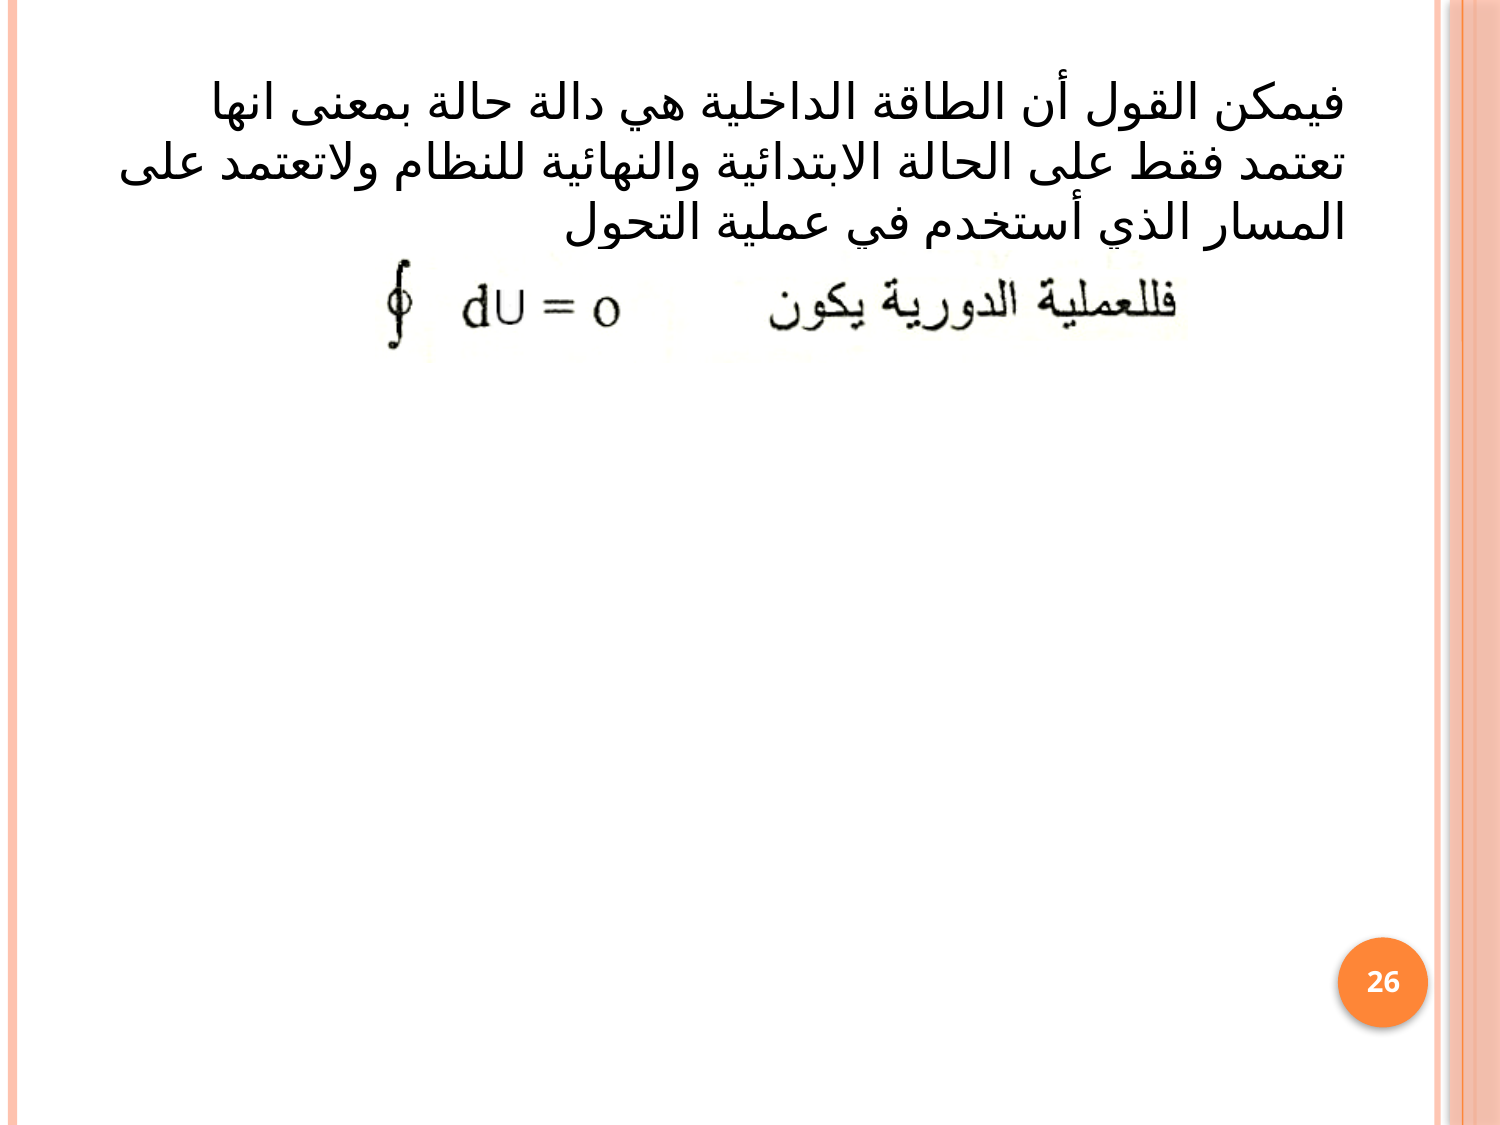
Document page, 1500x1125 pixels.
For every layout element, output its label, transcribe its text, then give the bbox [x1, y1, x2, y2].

slide_number 26 [1333, 940, 1434, 1027]
picture [374, 249, 1188, 363]
text_box فيمكن القول أن الطاقة الداخلية هي دالة حالة بمعنى انها تعتمد فقط على الحالة الابتدائية والنهائية للنظام ولاتعتمد على المسار الذي أستخدم في عملية التحول [87, 62, 1363, 258]
